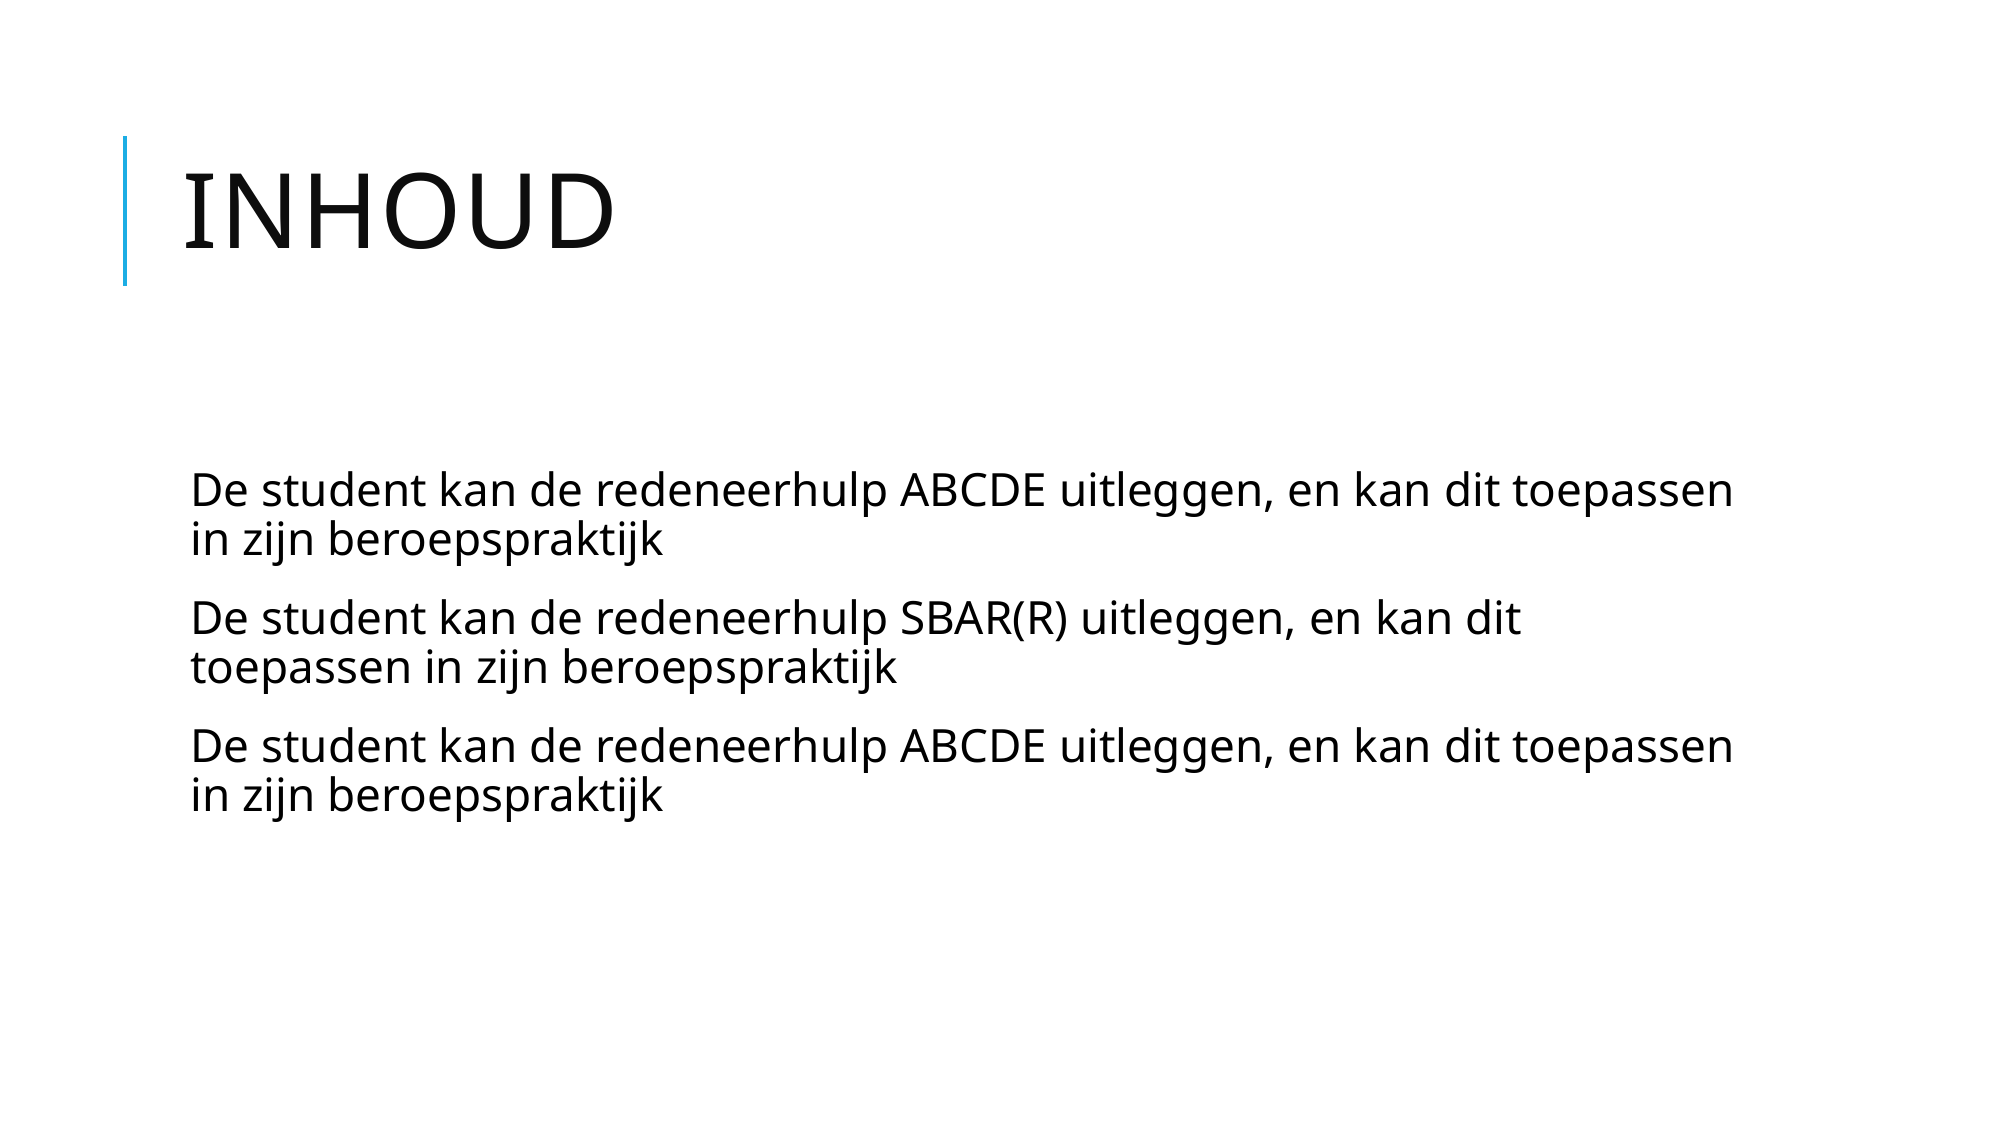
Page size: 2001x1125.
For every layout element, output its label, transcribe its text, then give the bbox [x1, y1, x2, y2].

title Inhoud [168, 96, 1763, 342]
list De student kan de redeneerhulp ABCDE uitleggen, en kan dit toepassen in zijn beroepspraktijk De student kan de redeneerhulp SBAR(R) uitleggen, en kan dit toepassen in zijn beroepspraktijk De student kan de redeneerhulp ABCDE uitleggen, en kan dit toepassen in zijn beroepspraktijk [168, 375, 1763, 1035]
